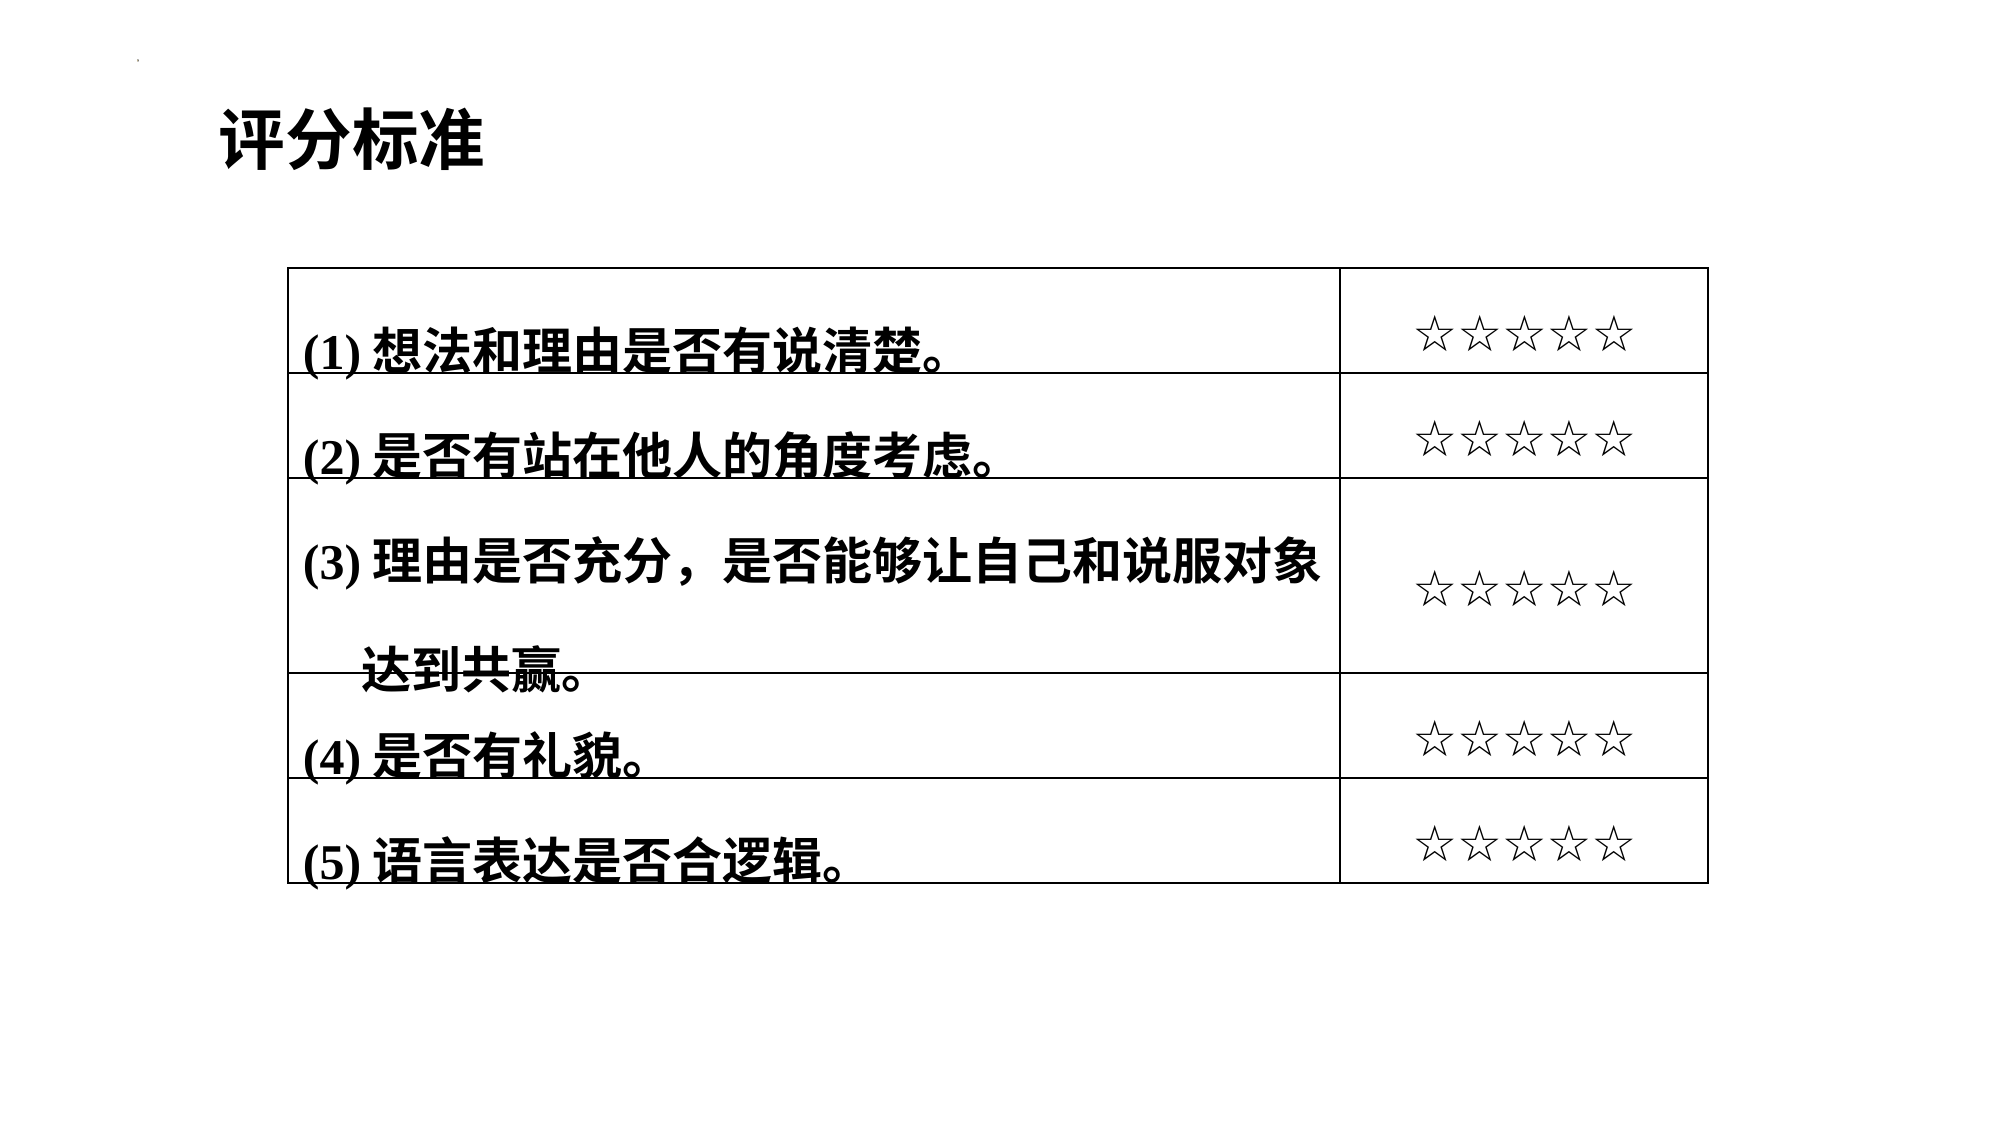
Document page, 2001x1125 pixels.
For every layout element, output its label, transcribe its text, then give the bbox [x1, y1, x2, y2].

table_cell ☆☆☆☆☆ [1341, 479, 1707, 672]
table_cell (2)是否有站在他人的角度考虑。 [289, 374, 1339, 477]
table_header (1)想法和理由是否有说清楚。 [289, 269, 1339, 372]
table_cell ☆☆☆☆☆ [1341, 374, 1707, 477]
table_cell (4)是否有礼貌。 [289, 674, 1339, 777]
table_cell (5)语言表达是否合逻辑。 [289, 779, 1339, 882]
table_header ☆☆☆☆☆ [1341, 269, 1707, 372]
table_cell (3)理由是否充分，是否能够让自己和说服对象达到共赢。 [289, 479, 1339, 672]
table_cell ☆☆☆☆☆ [1341, 779, 1707, 882]
text_box 评分标准 [203, 90, 501, 186]
table_cell ☆☆☆☆☆ [1341, 674, 1707, 777]
